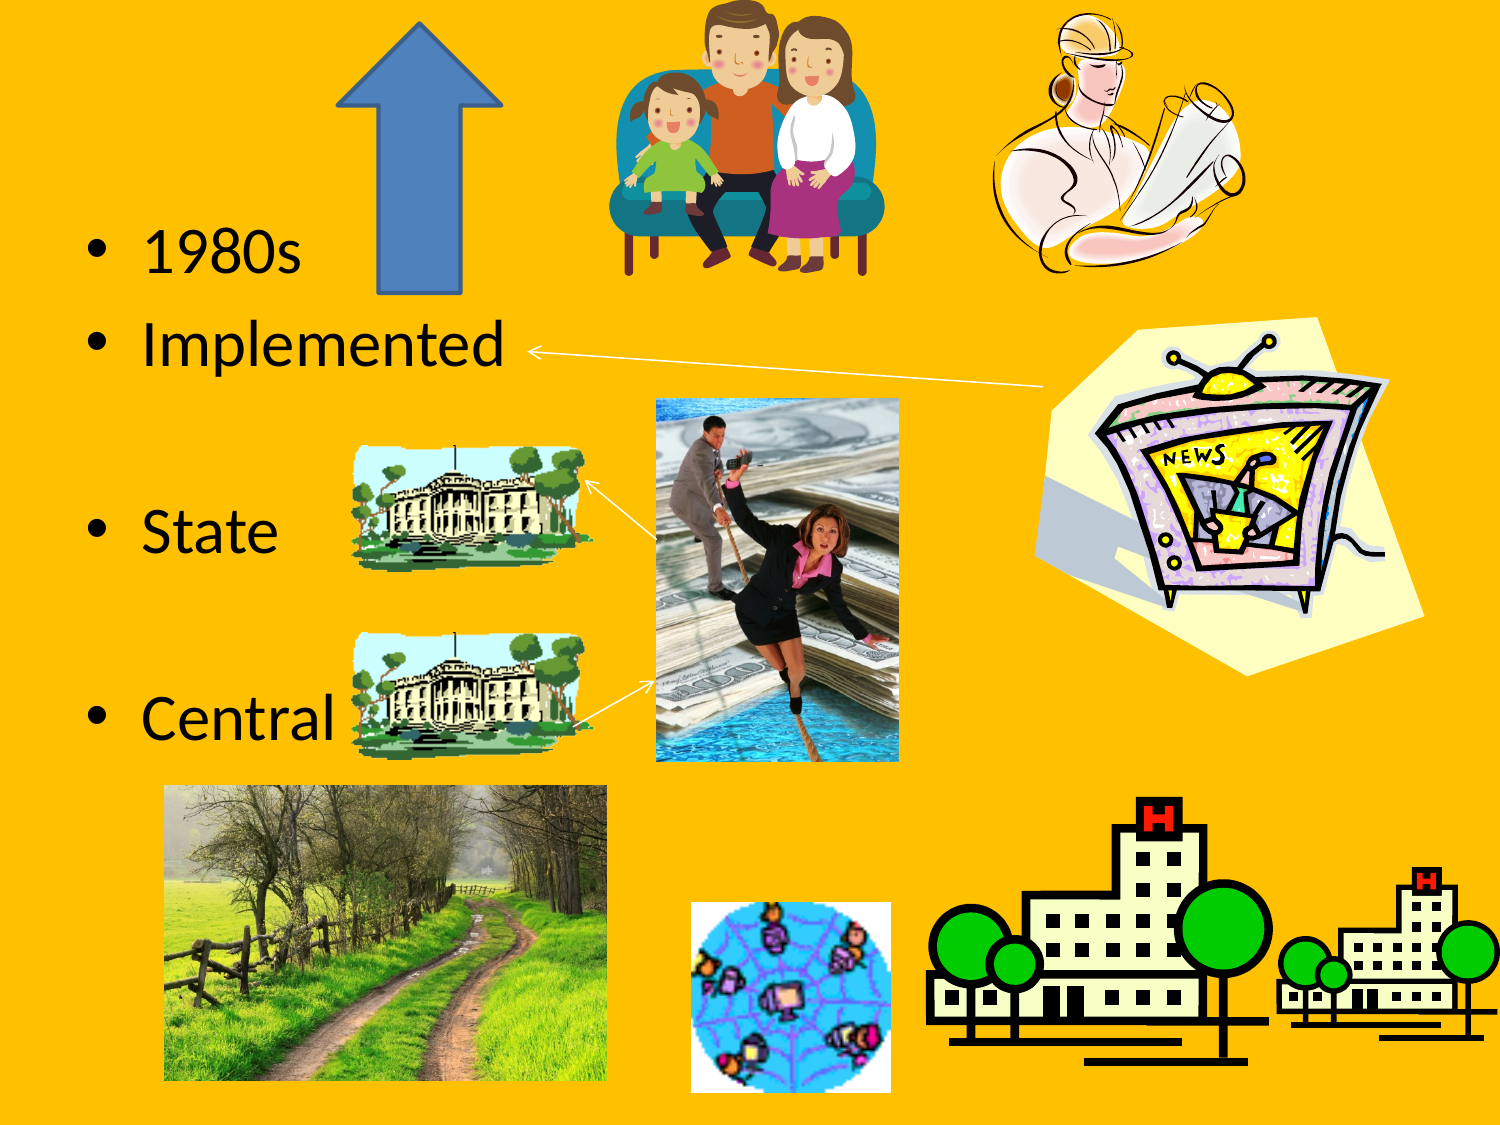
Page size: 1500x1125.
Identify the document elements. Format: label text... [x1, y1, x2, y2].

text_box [572, 680, 655, 728]
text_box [584, 479, 657, 540]
picture [1276, 866, 1500, 1041]
picture [351, 445, 593, 573]
picture [691, 902, 891, 1094]
text_box [335, 21, 504, 296]
picture [984, 0, 1246, 277]
picture [925, 796, 1274, 1067]
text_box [527, 351, 1044, 387]
picture [655, 398, 899, 762]
picture [163, 784, 608, 1081]
picture [1031, 316, 1429, 680]
picture [609, 0, 885, 277]
list 1980s Implemented State Central [70, 199, 1421, 942]
picture [351, 632, 593, 760]
